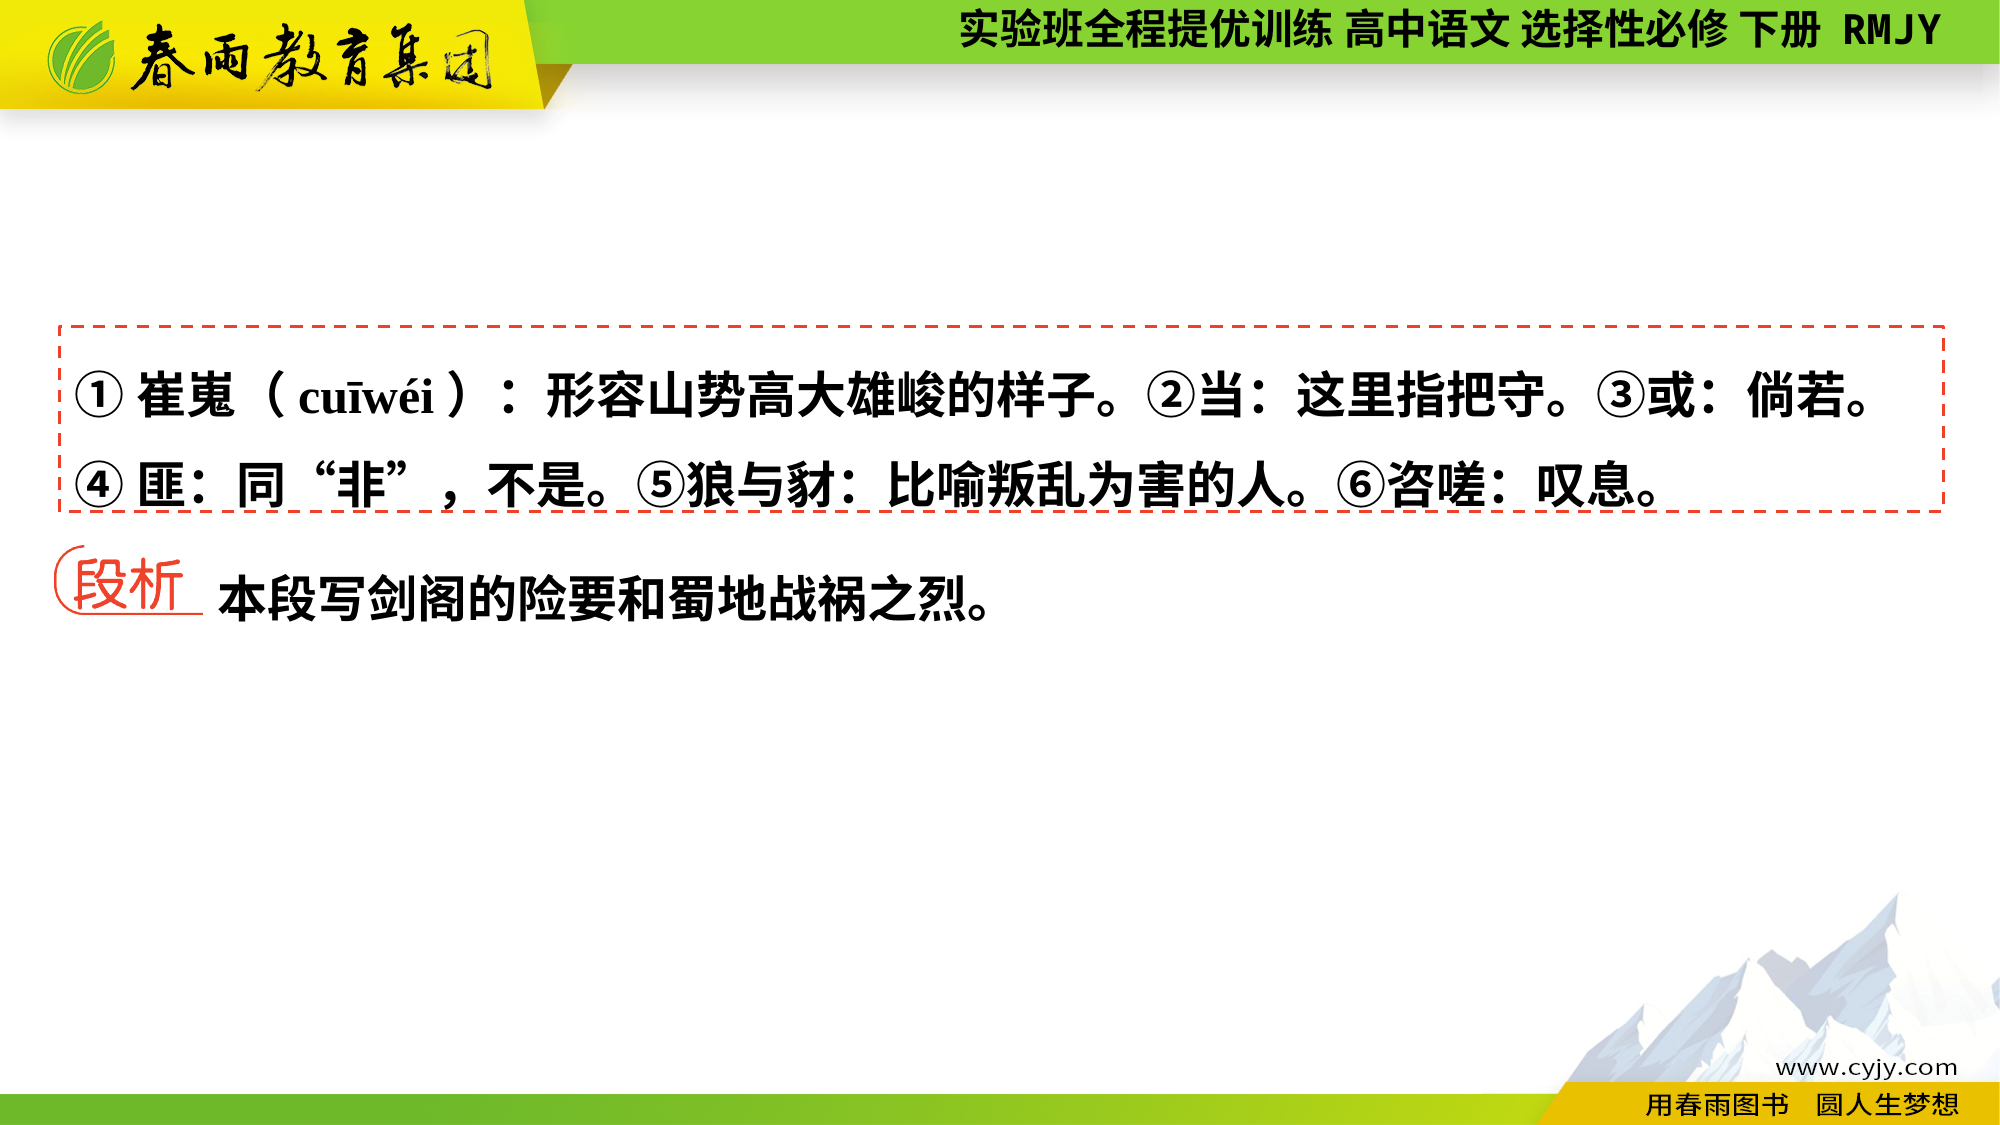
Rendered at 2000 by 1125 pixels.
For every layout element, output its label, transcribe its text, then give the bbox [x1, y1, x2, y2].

text_box 本段写剑阁的险要和蜀地战祸之烈。 [202, 530, 1944, 636]
picture [0, 0, 2000, 1125]
list ①崔嵬（cuīwéi）：形容山势高大雄峻的样子。②当：这里指把守。③或：倘若。 ④匪：同“非”，不是。⑤狼与豺：比喻叛乱为害的人。⑥咨嗟：叹息。 [59, 326, 1944, 512]
